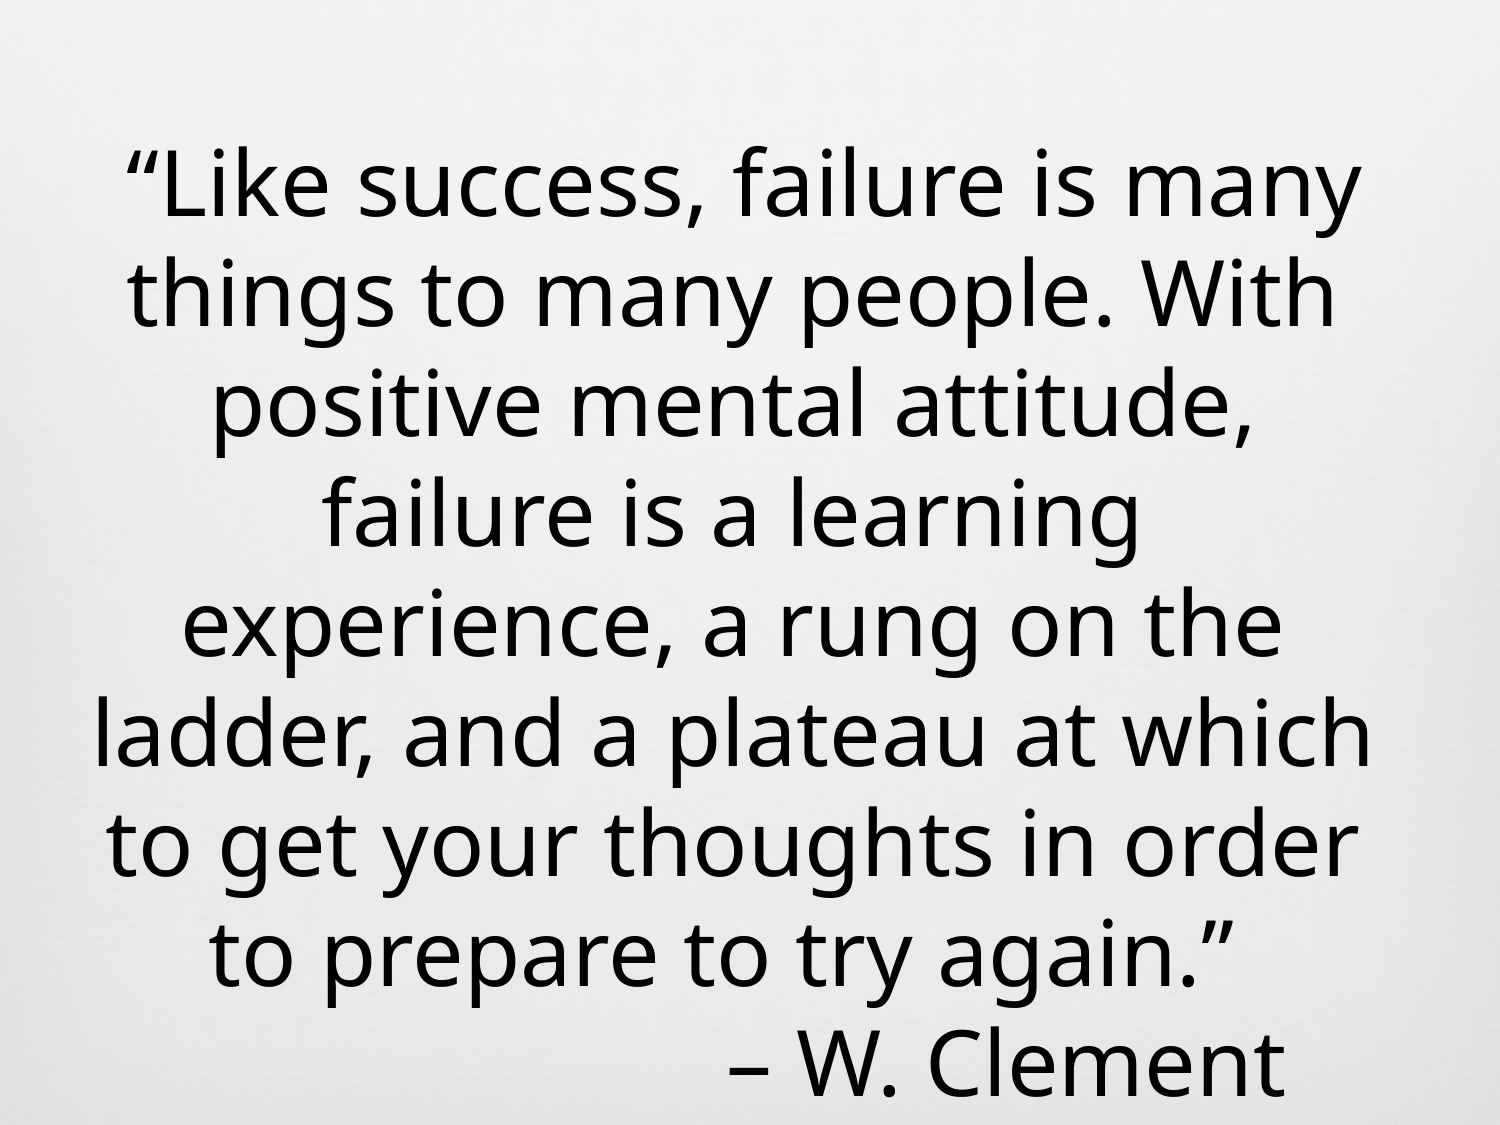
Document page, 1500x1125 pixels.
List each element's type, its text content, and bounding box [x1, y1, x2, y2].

text_box “Like success, failure is many things to many people. With positive mental attitude, failure is a learning experience, a rung on the ladder, and a plateau at which to get your thoughts in order to prepare to try again.” – W. Clement Stone [55, 117, 1412, 1125]
